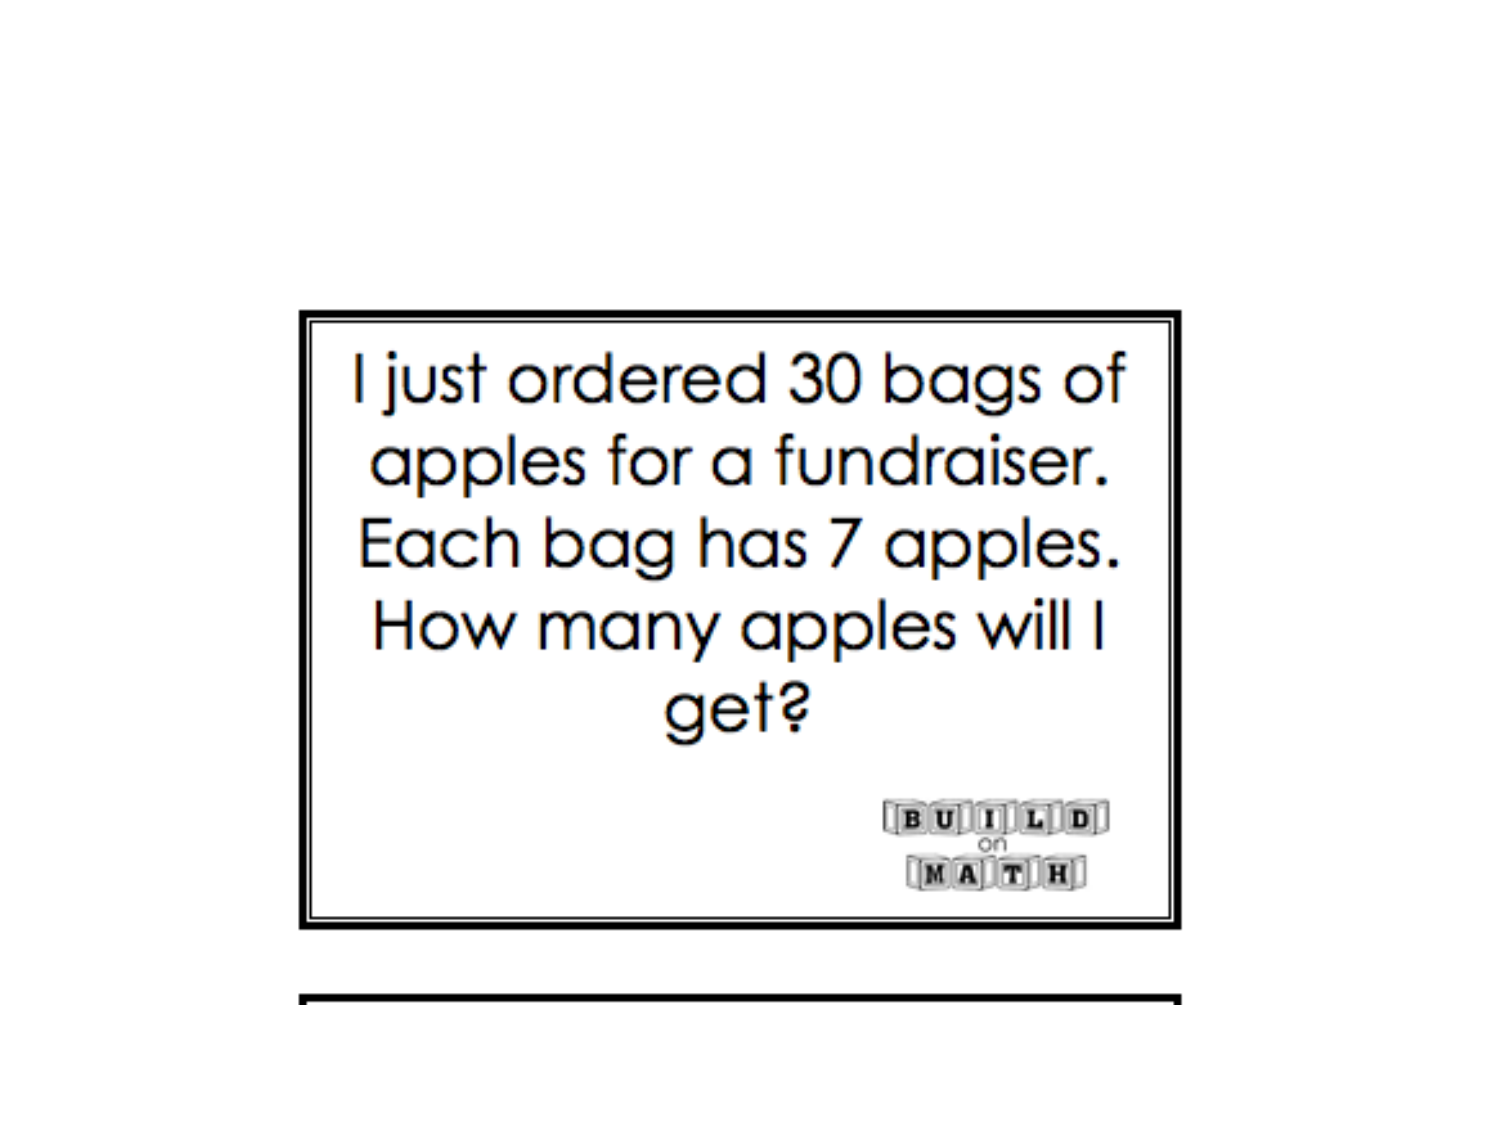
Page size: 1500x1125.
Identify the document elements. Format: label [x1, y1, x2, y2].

list [74, 262, 1426, 1006]
